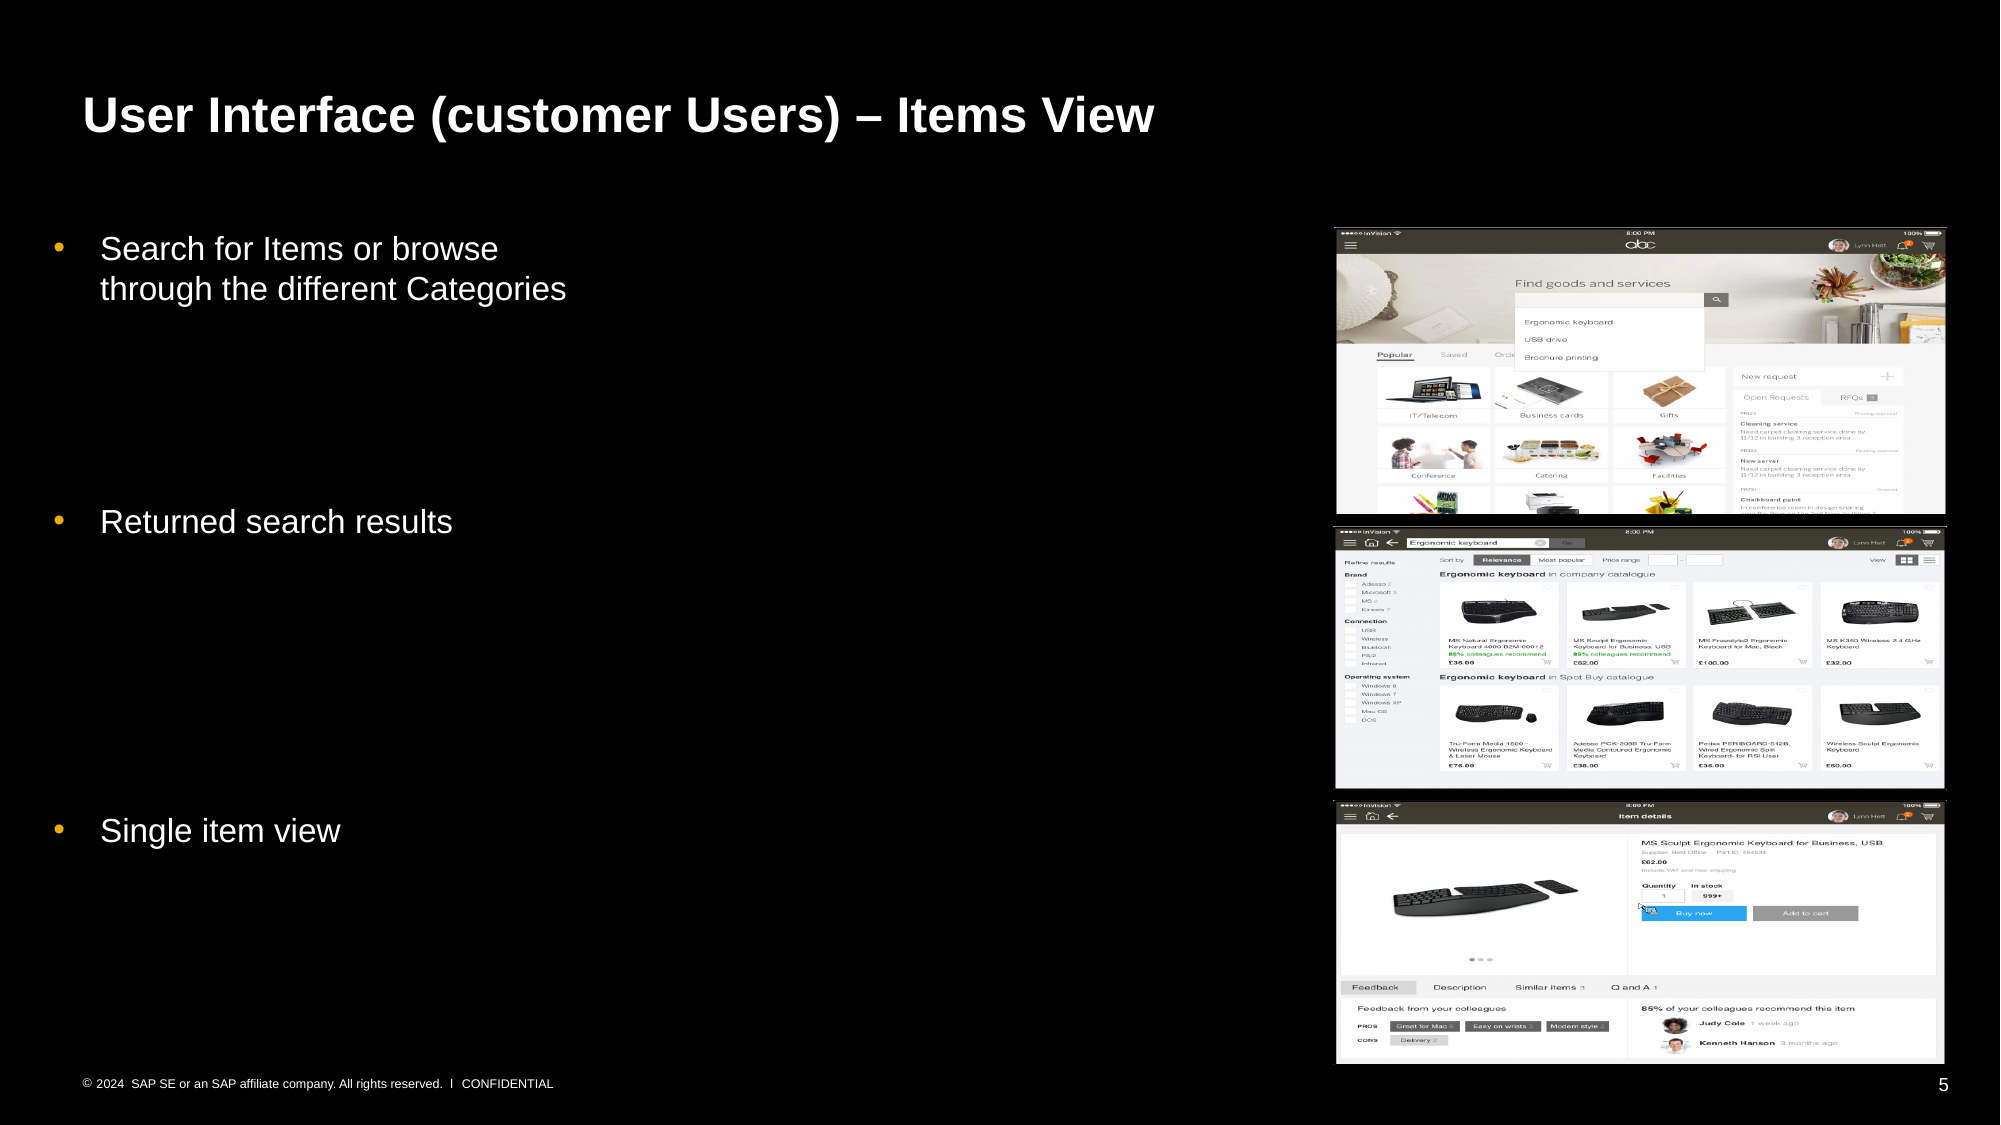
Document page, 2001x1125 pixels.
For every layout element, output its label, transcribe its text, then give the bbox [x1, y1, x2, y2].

title User Interface (customer Users) – Items View [82, 82, 1918, 144]
picture [1333, 800, 1948, 1065]
picture [1333, 227, 1948, 516]
list Search for Items or browse through the different Categories Returned search results Single item view [53, 227, 617, 1065]
picture [1333, 525, 1948, 790]
